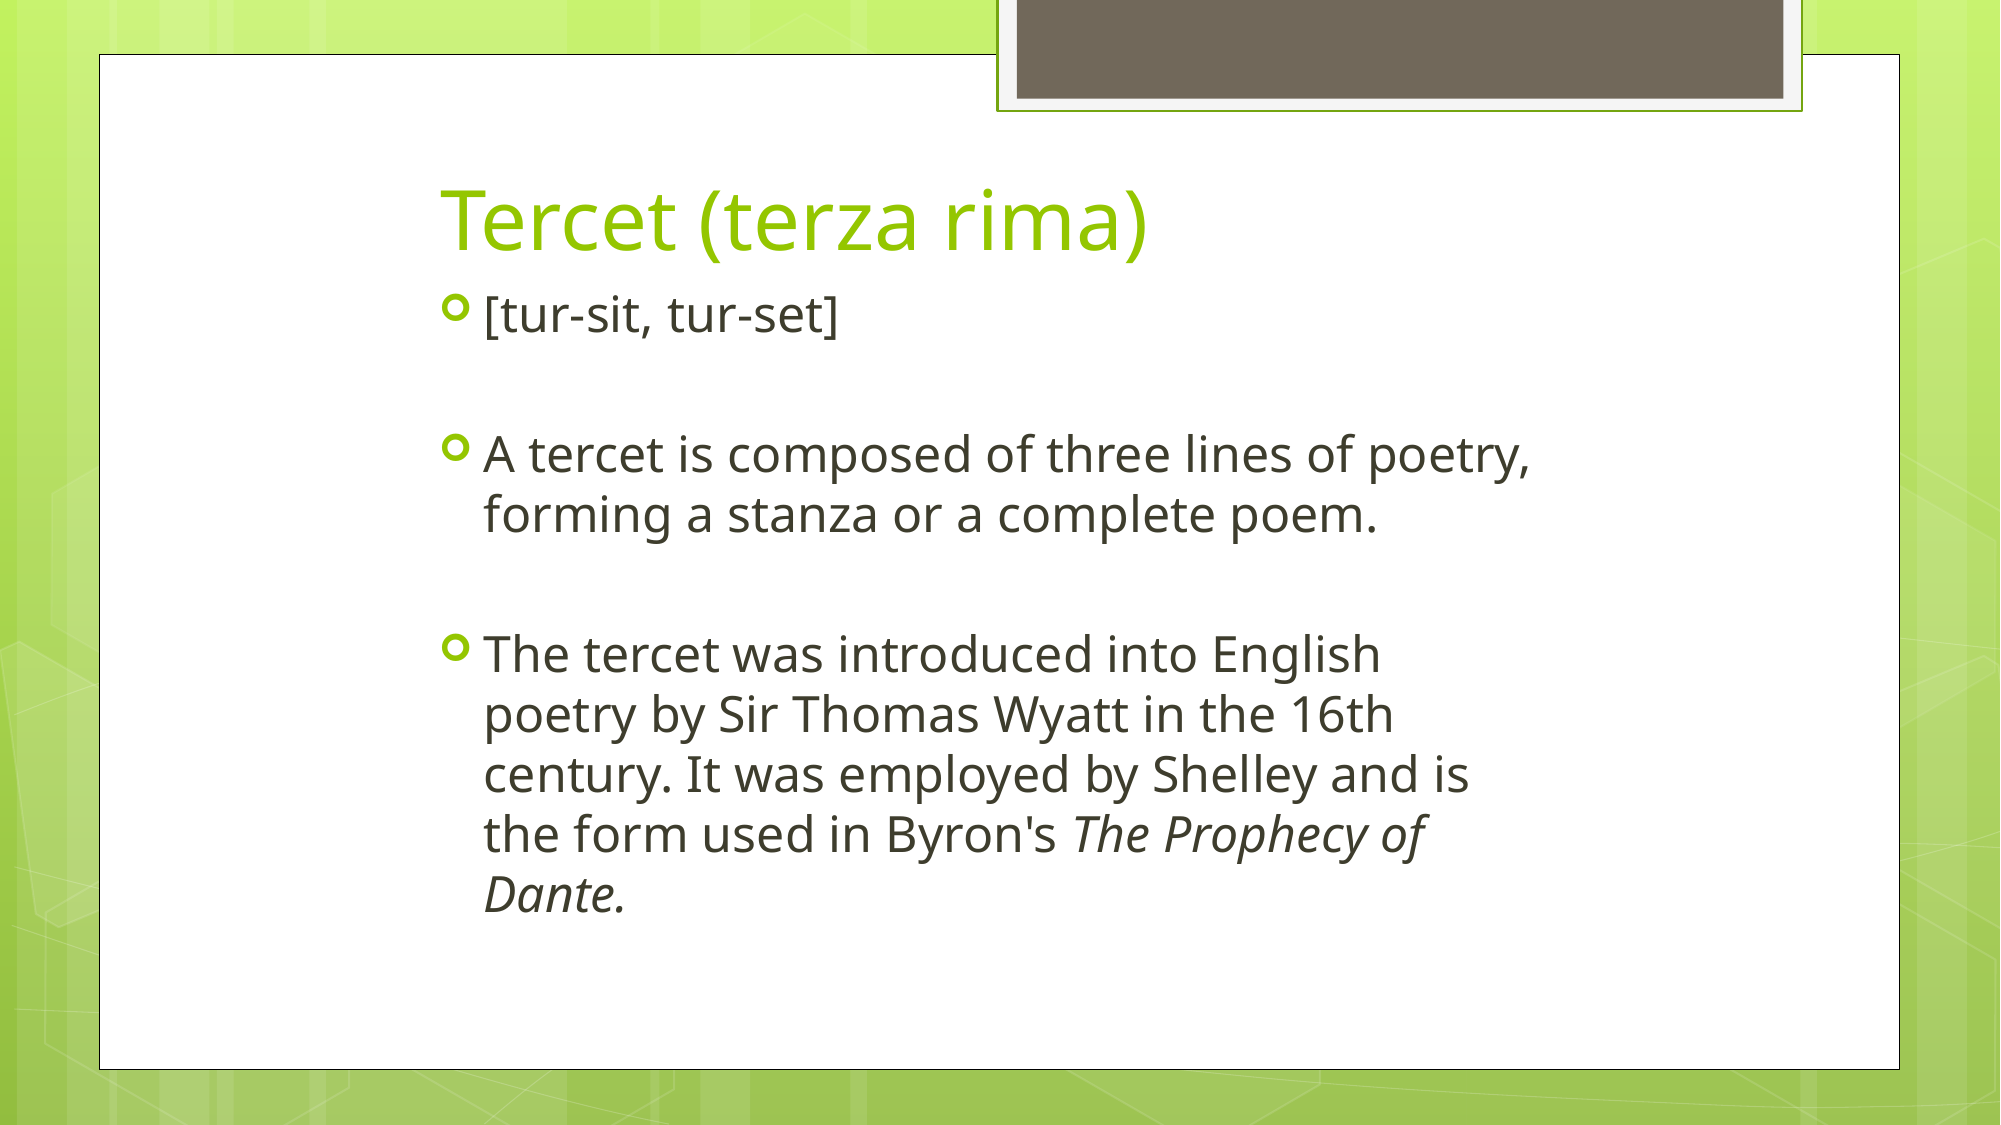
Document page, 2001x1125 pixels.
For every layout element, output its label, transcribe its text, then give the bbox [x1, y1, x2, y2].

title Tercet (terza rima) [425, 87, 1578, 275]
list [tur-sit, tur-set] A tercet is composed of three lines of poetry, forming a stanza or a complete poem. The tercet was introduced into English poetry by Sir Thomas Wyatt in the 16th century. It was employed by Shelley and is the form used in Byron's The Prophecy of Dante. [412, 275, 1563, 1025]
